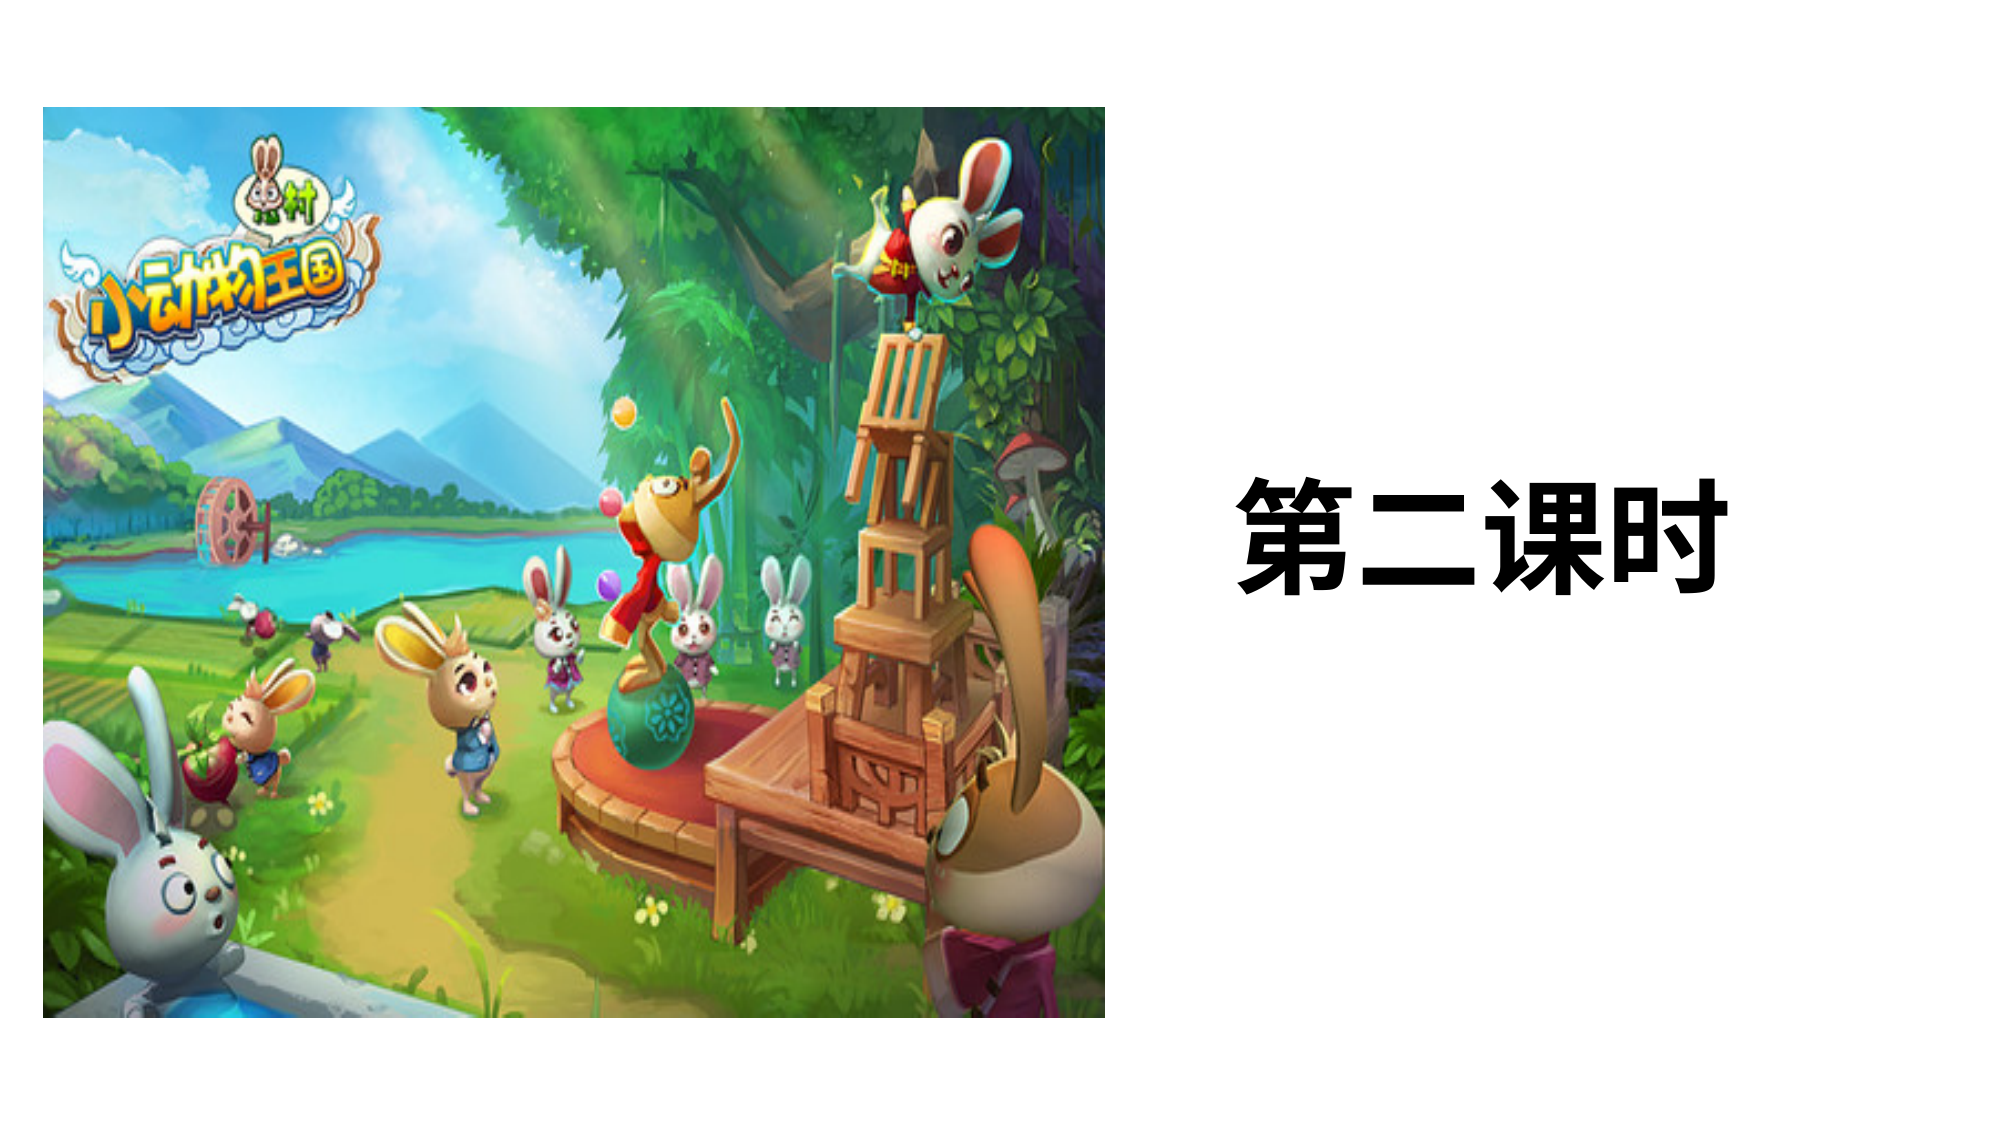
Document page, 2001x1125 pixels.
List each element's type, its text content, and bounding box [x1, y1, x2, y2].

text_box 第二课时 [1130, 452, 2000, 618]
picture [43, 107, 1105, 1018]
